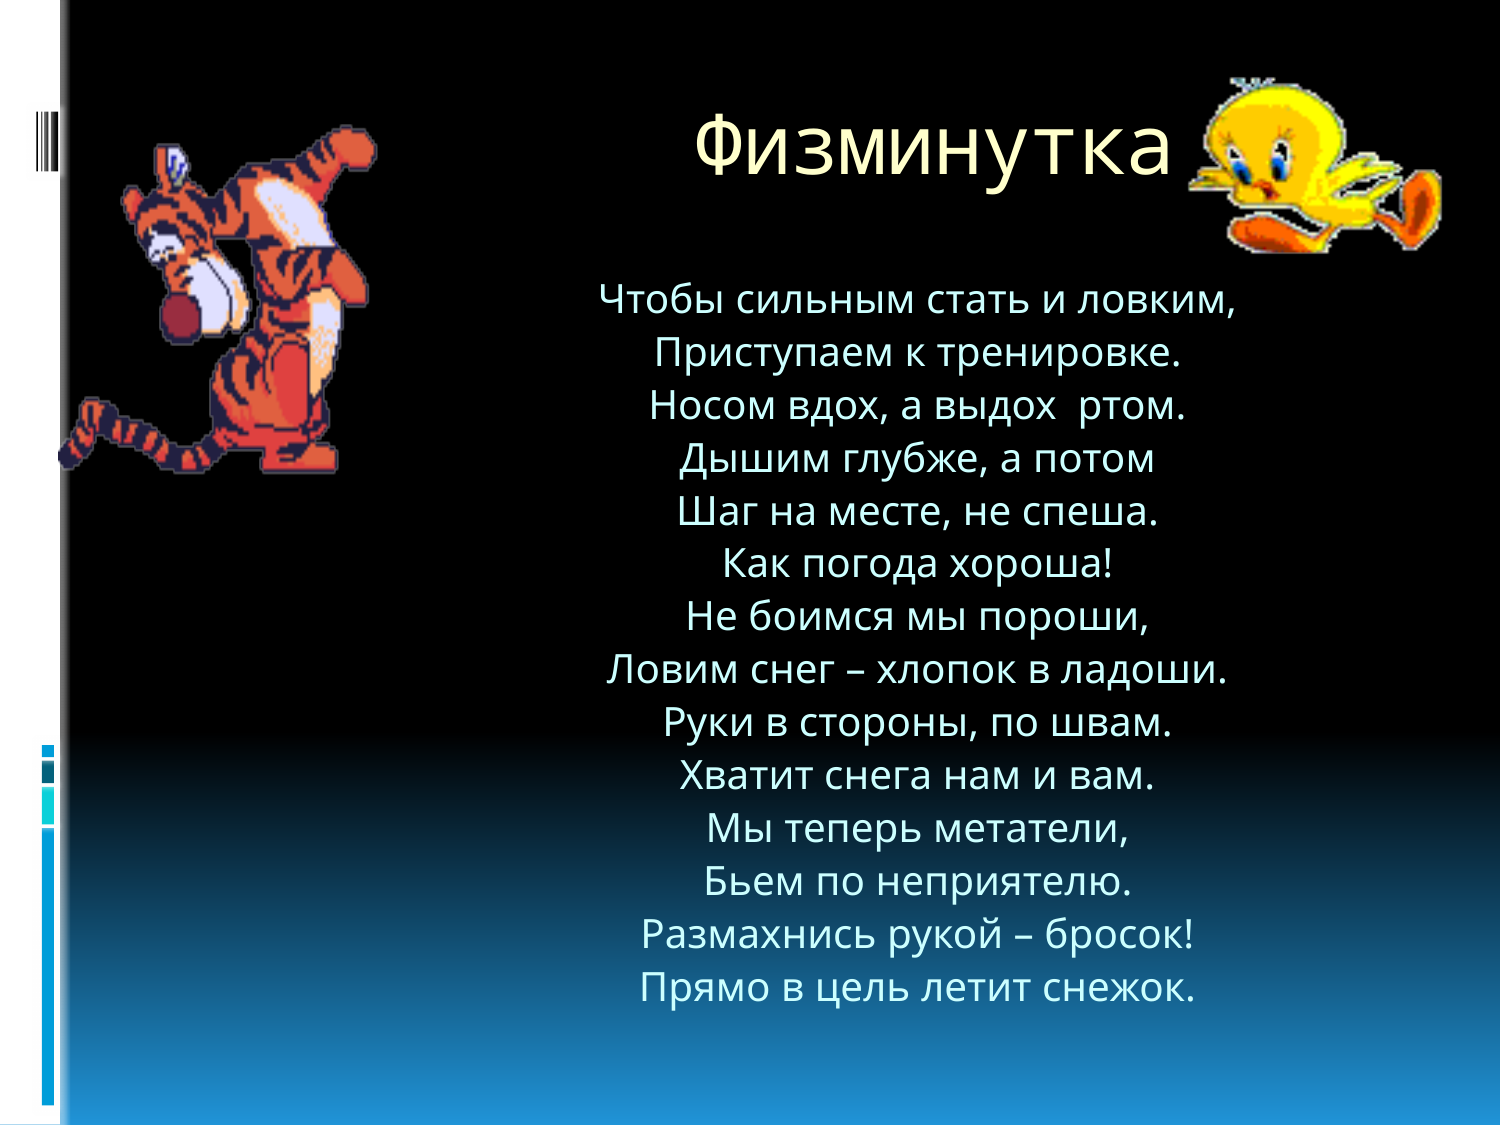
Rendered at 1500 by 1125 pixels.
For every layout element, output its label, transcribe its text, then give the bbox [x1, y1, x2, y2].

title Физминутка [556, 83, 1163, 234]
picture [1171, 69, 1458, 264]
picture [58, 0, 547, 517]
list Чтобы сильным стать и ловким, Приступаем к тренировке. Носом вдох, а выдох ртом. Дышим глубже, а потом Шаг на месте, не спеша. Как погода хороша! Не боимся мы пороши, Ловим снег – хлопок в ладоши. Руки в стороны, по швам. Хватит снега нам и вам. Мы теперь метатели, Бьем по неприятелю. Размахнись рукой – бросок! Прямо в цель летит снежок. [537, 275, 1288, 1019]
